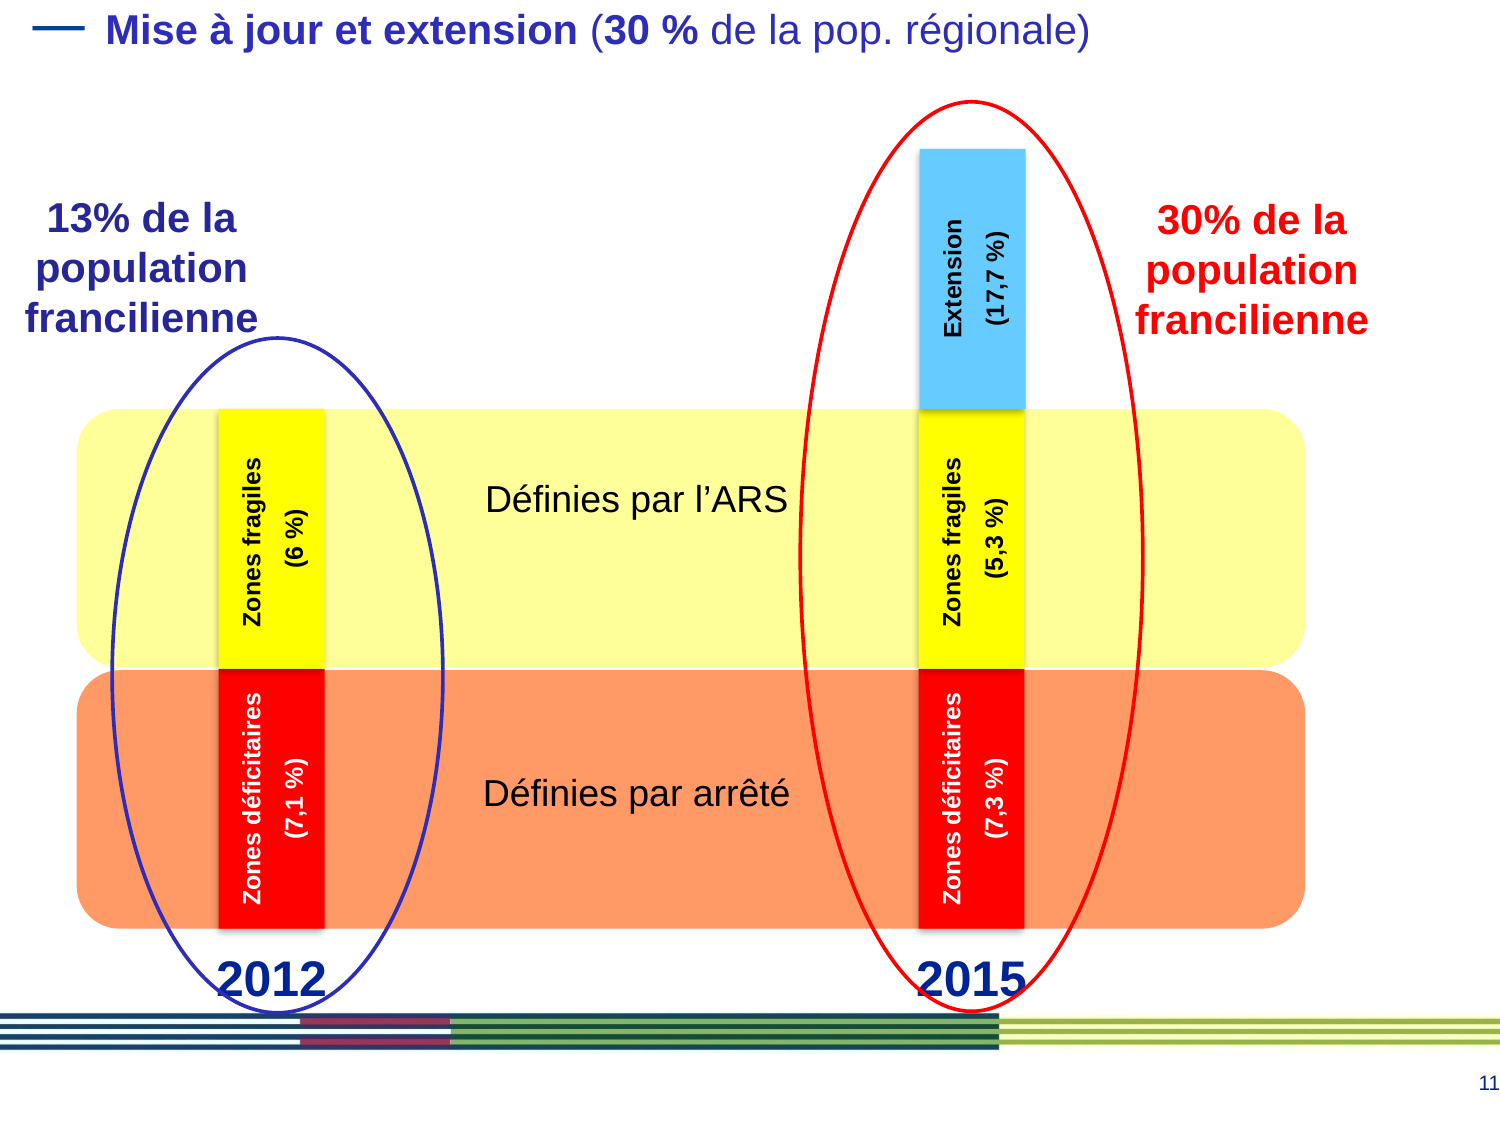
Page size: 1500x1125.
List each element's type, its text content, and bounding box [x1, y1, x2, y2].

text_box [379, 408, 809, 668]
picture [0, 999, 1500, 1063]
text_box [76, 668, 174, 940]
picture [32, 23, 85, 33]
text_box 13% de la population francilienne [0, 149, 349, 383]
text_box 30% de la population francilienne [1080, 151, 1459, 385]
text_box 2012 [201, 976, 342, 1014]
text_box [1134, 408, 1306, 668]
text_box [381, 668, 878, 940]
text_box [76, 408, 176, 667]
text_box Définies par arrêté [467, 761, 806, 822]
text_box Mise à jour et extension (30 % de la pop. régionale) [17, 0, 1500, 73]
text_box 2015 [901, 973, 1042, 1014]
text_box [1065, 668, 1376, 940]
text_box [112, 341, 443, 1013]
text_box [800, 101, 1143, 1012]
text_box Définies par l’ARS [470, 467, 803, 528]
